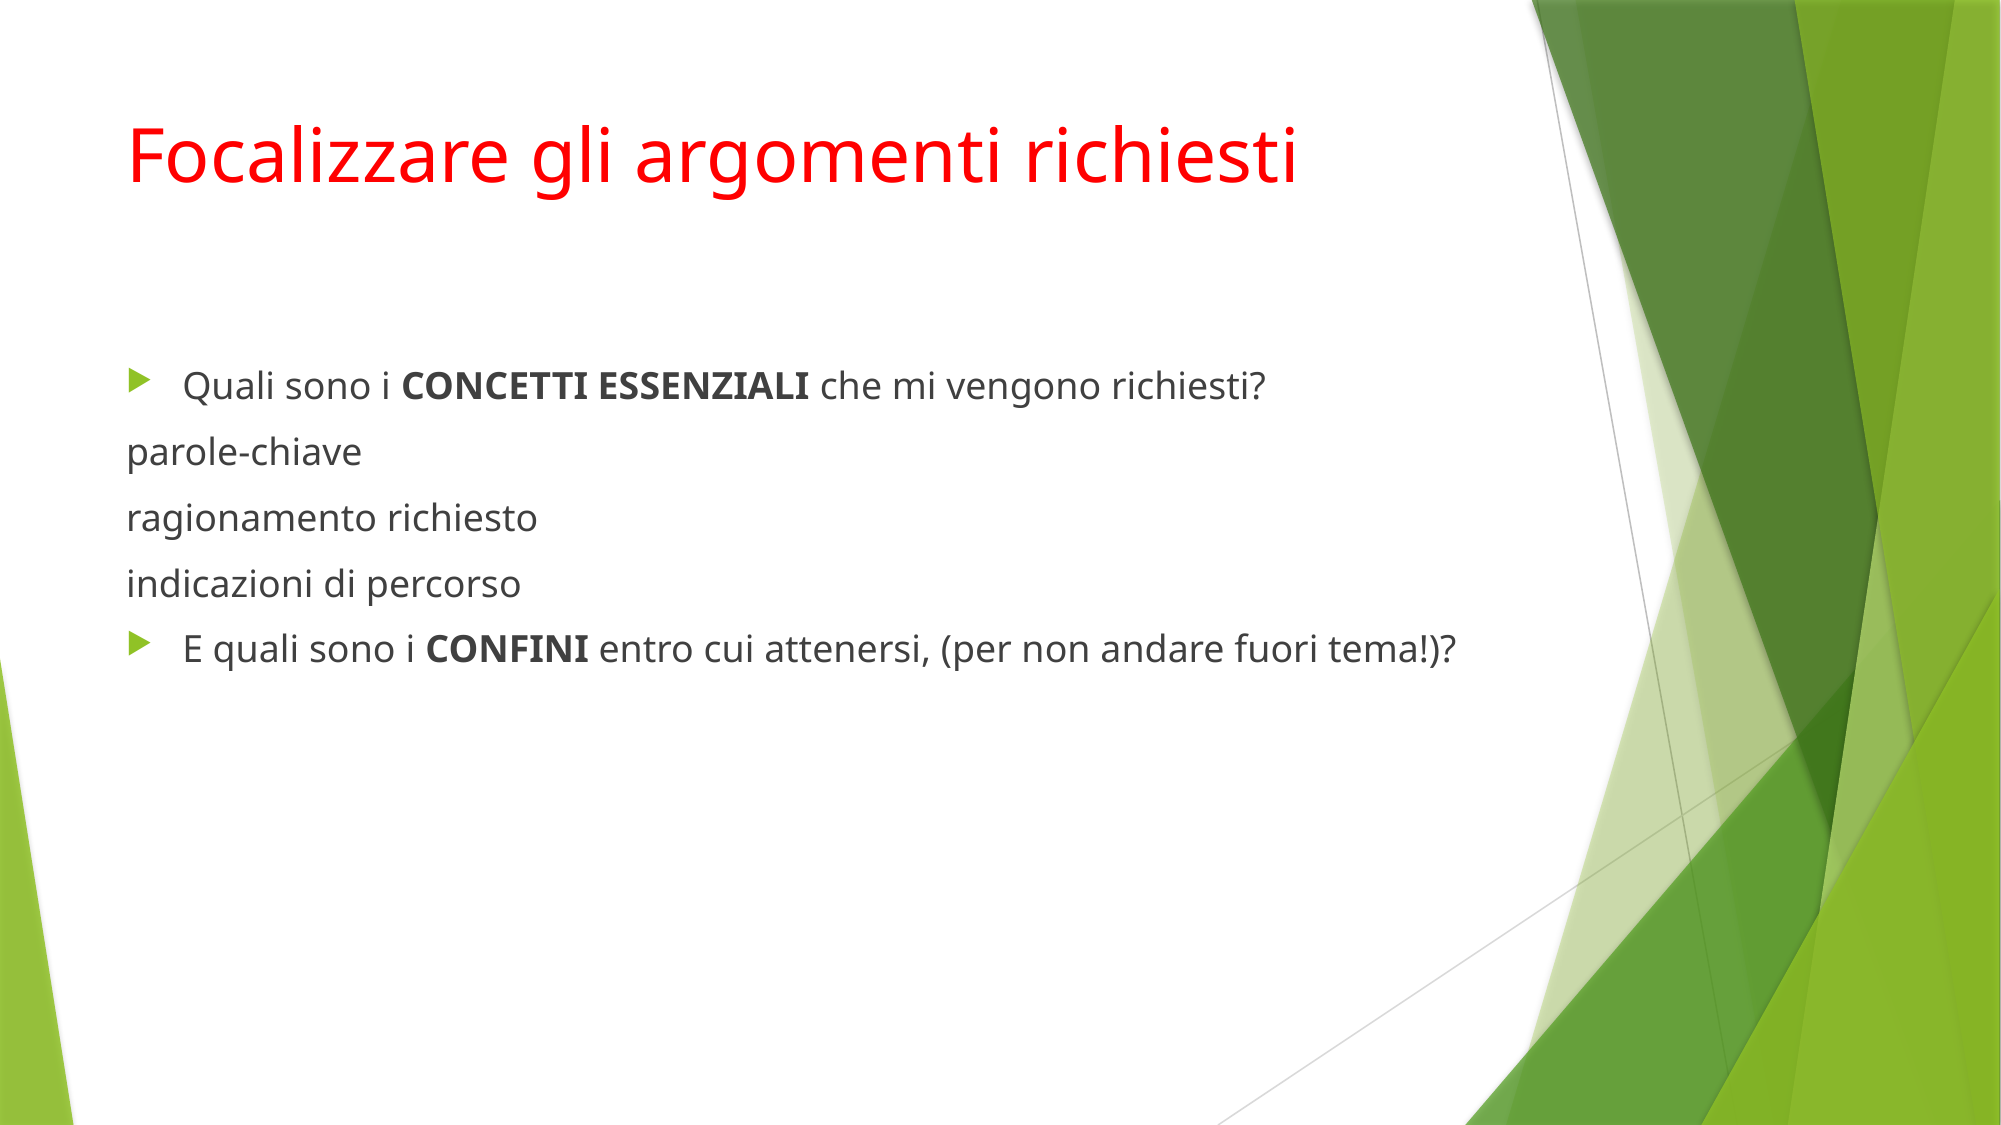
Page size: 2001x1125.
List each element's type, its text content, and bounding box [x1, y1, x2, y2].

list Quali sono i CONCETTI ESSENZIALI che mi vengono richiesti? parole-chiave ragionamento richiesto indicazioni di percorso E quali sono i CONFINI entro cui attenersi, (per non andare fuori tema!)? [111, 354, 1522, 992]
title Focalizzare gli argomenti richiesti [111, 99, 1522, 317]
